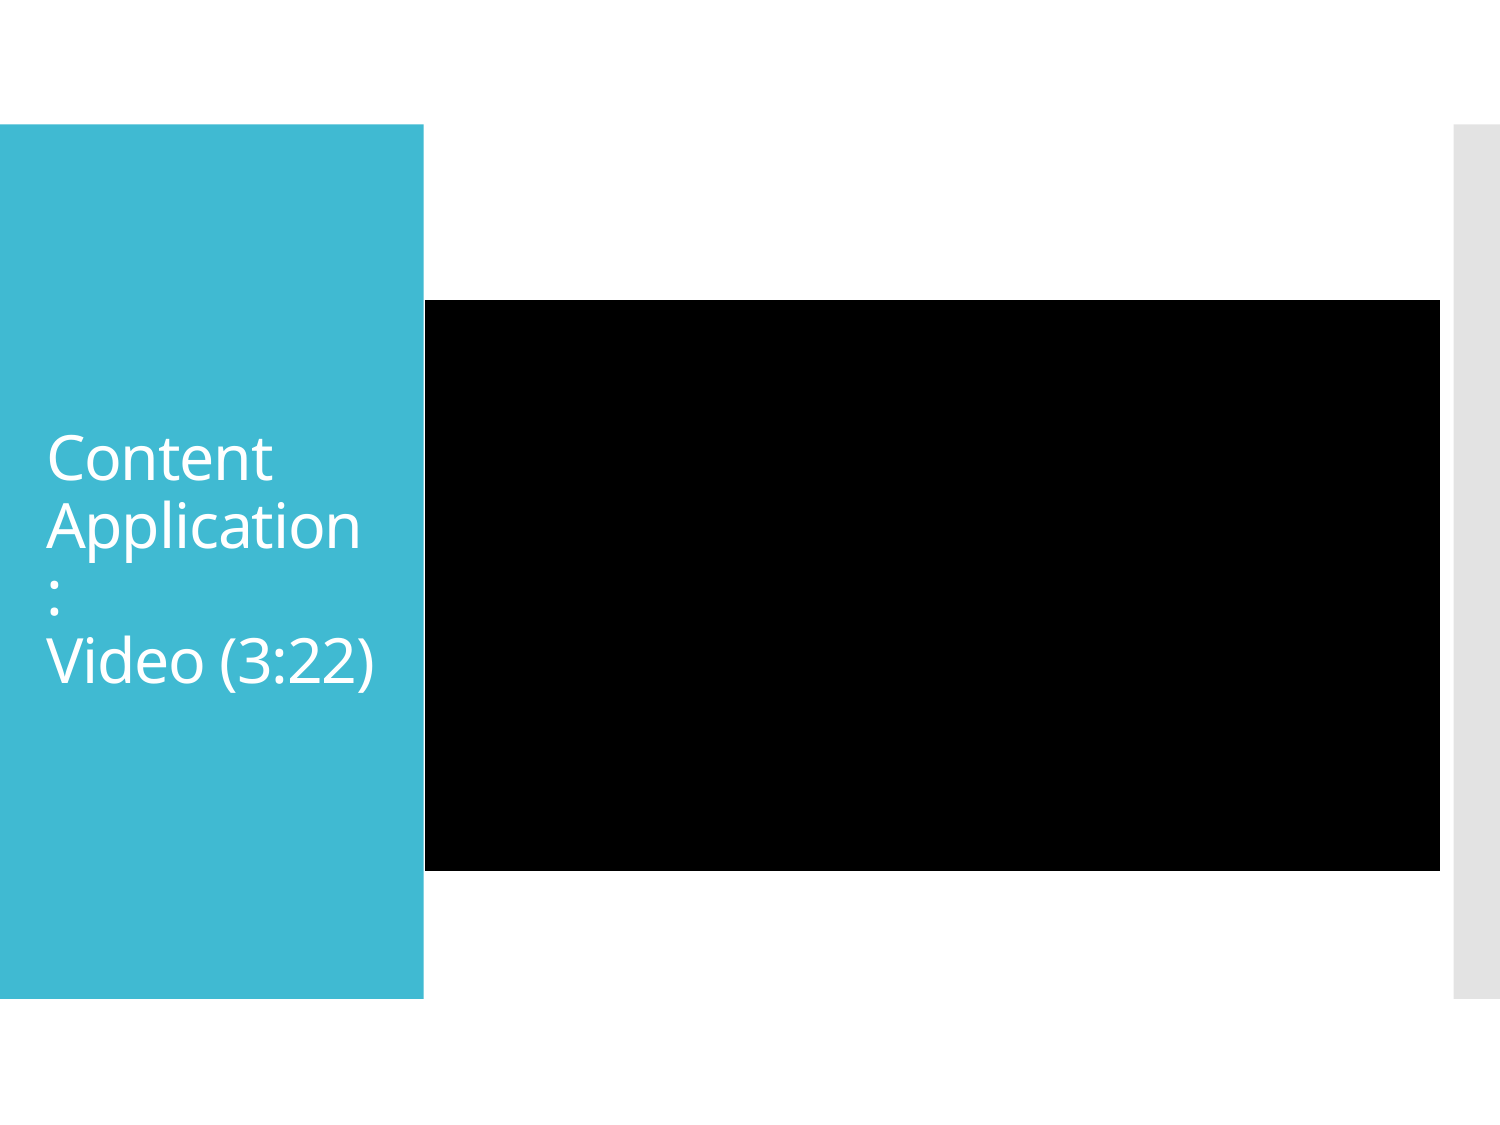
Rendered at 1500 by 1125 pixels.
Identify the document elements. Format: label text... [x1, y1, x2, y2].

title Content Application: Video (3:22) [31, 184, 394, 940]
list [424, 299, 1441, 872]
